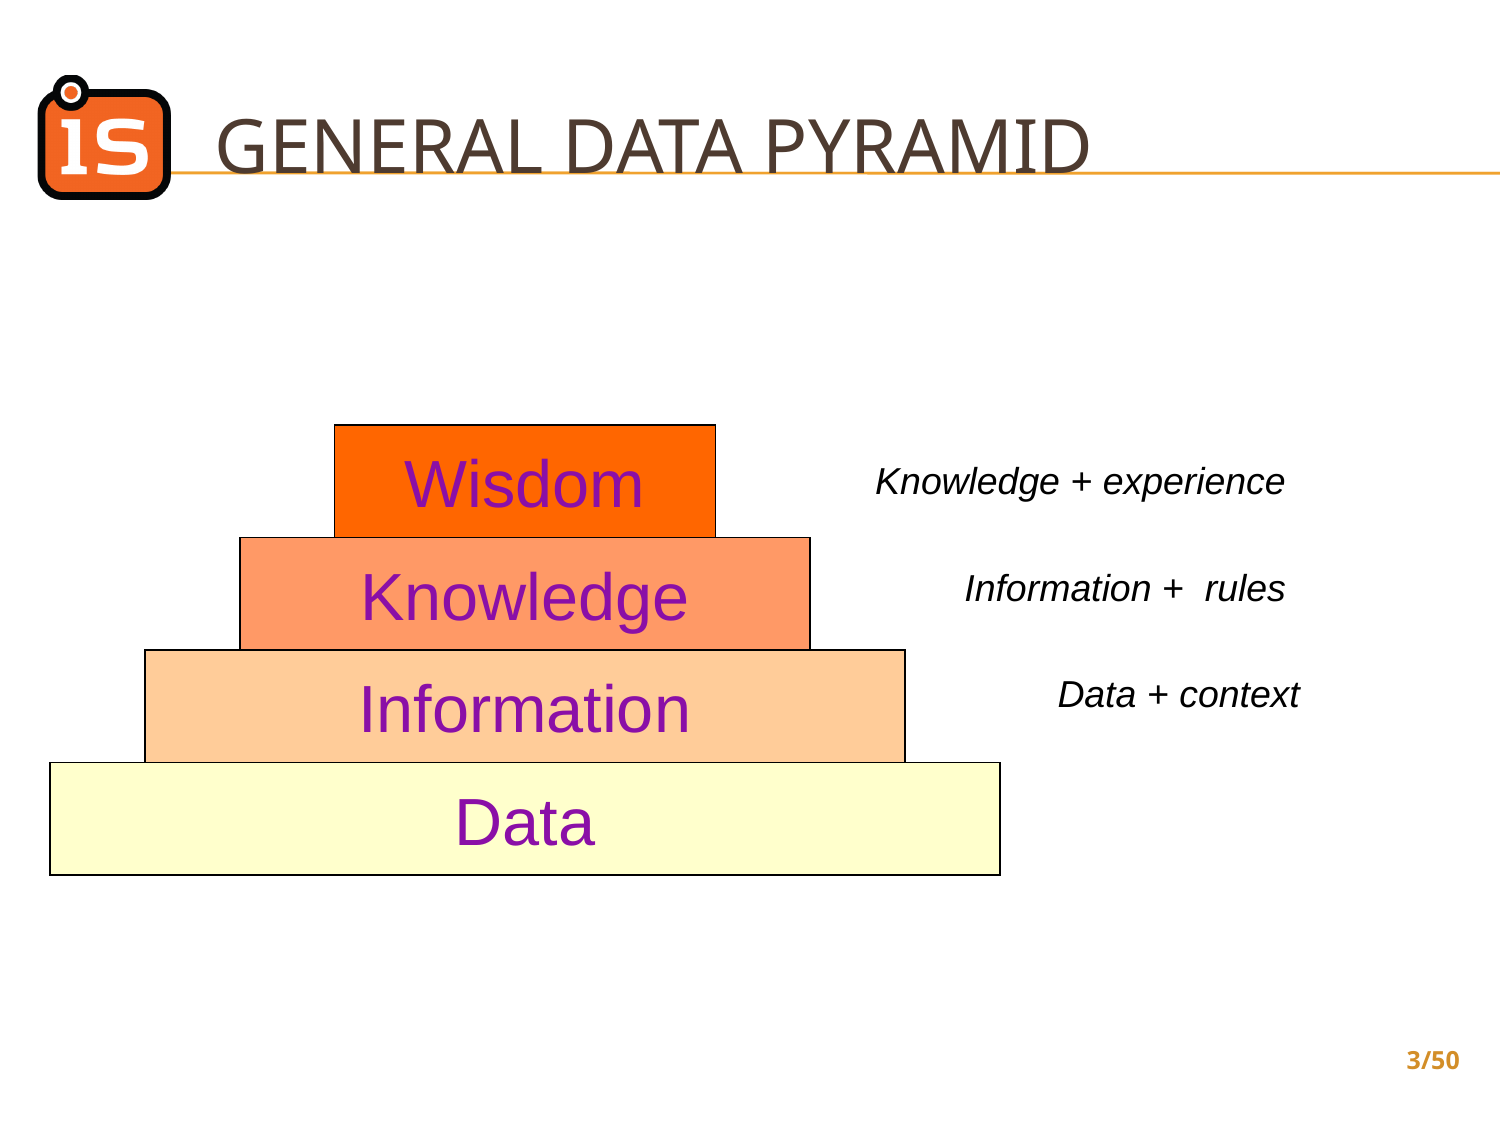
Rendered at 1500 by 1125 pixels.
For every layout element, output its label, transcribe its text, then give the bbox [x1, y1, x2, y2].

text_box Information + rules [949, 556, 1301, 616]
title GENERAL Data pyramid [200, 75, 1475, 213]
slide_number 3/50 [1350, 1037, 1475, 1079]
text_box Wisdom [334, 425, 716, 538]
text_box Knowledge [240, 537, 810, 650]
text_box Data + context [1042, 662, 1315, 723]
text_box Information [144, 650, 905, 763]
text_box Knowledge + experience [860, 449, 1301, 510]
text_box Data [50, 762, 1000, 875]
picture [37, 75, 171, 200]
